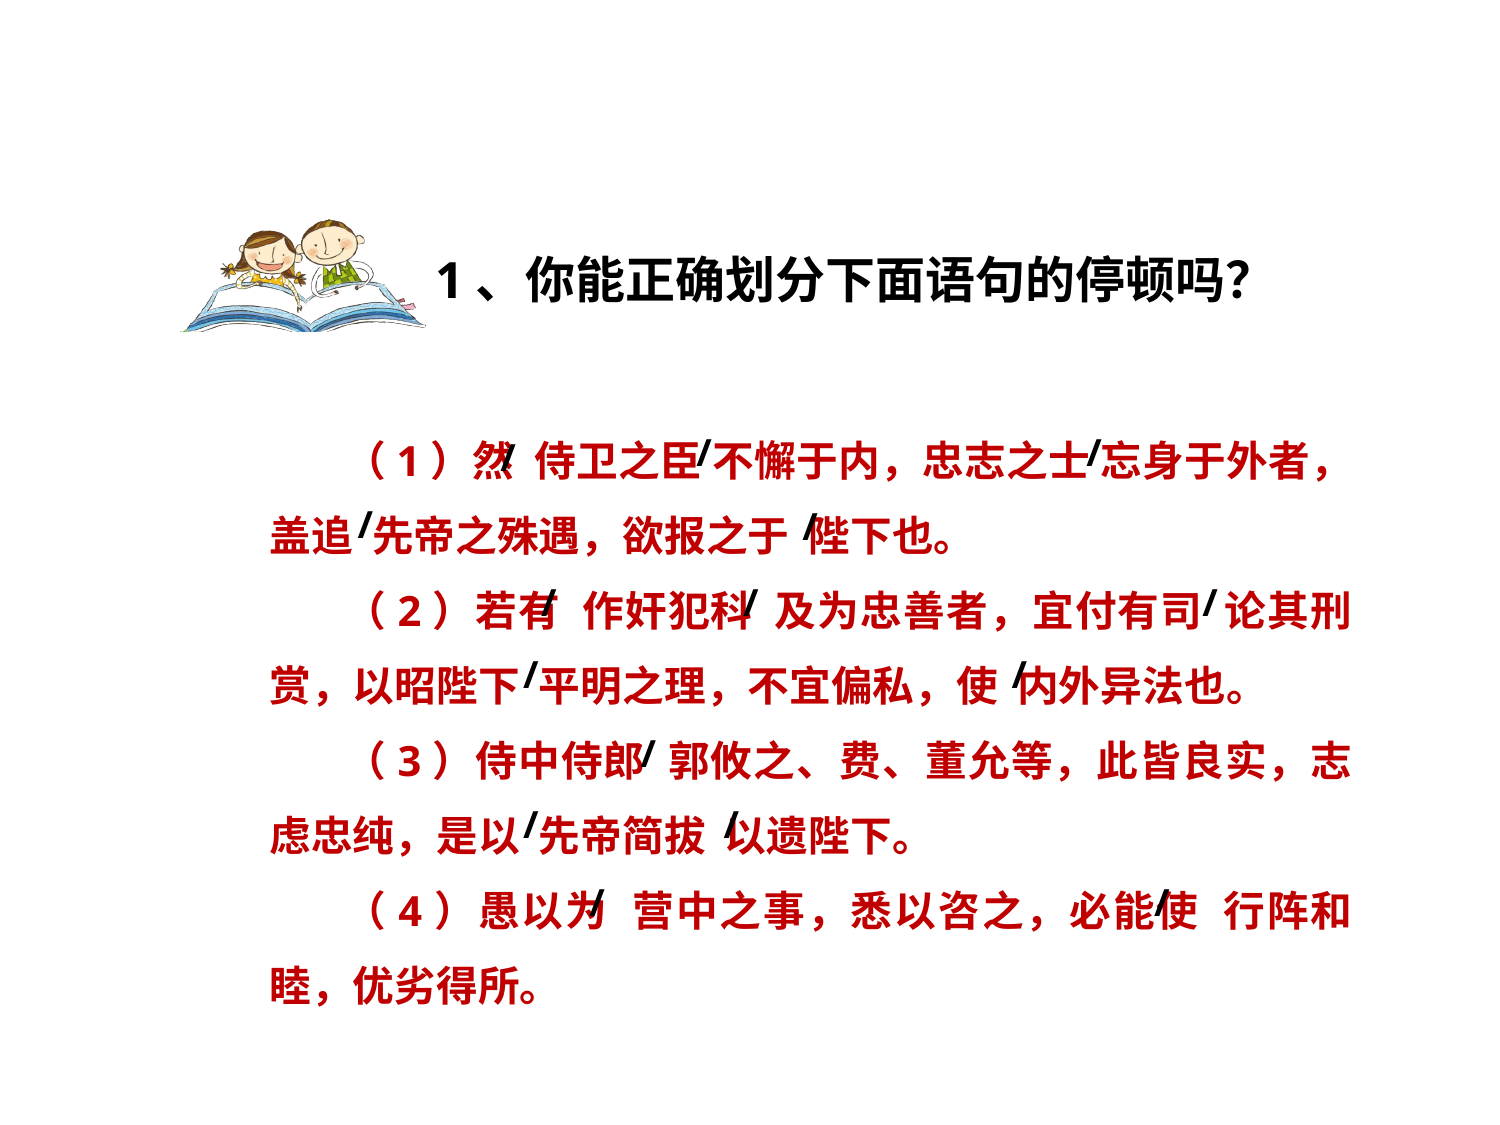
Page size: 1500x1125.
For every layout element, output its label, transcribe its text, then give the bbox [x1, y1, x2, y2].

text_box / [1071, 421, 1117, 482]
picture [179, 217, 426, 332]
text_box / [574, 871, 620, 932]
text_box / [708, 793, 754, 854]
text_box / [508, 793, 554, 854]
text_box / [996, 643, 1043, 704]
text_box （1）然 侍卫之臣 不懈于内，忠志之士 忘身于外者，盖追 先帝之殊遇，欲报之于 陛下也。 （2）若有 作奸犯科 及为忠善者，宜付有司 论其刑赏，以昭陛下 平明之理，不宜偏私，使 内外异法也。 （3）侍中侍郎 郭攸之、费、董允等，此皆良实，志虑忠纯，是以 先帝简拔 以遗陛下。 （4）愚以为 营中之事，悉以咨之，必能使 行阵和睦，优劣得所。 [254, 402, 1368, 1018]
text_box / [342, 493, 388, 554]
text_box / [1139, 871, 1185, 932]
text_box / [681, 421, 727, 482]
text_box / [625, 723, 672, 783]
text_box / [787, 495, 833, 555]
text_box / [728, 571, 778, 632]
text_box / [1187, 571, 1233, 632]
text_box / [508, 643, 554, 704]
text_box / [526, 571, 572, 632]
text_box 1、你能正确划分下面语句的停顿吗？ [420, 211, 1309, 317]
text_box / [485, 426, 531, 486]
